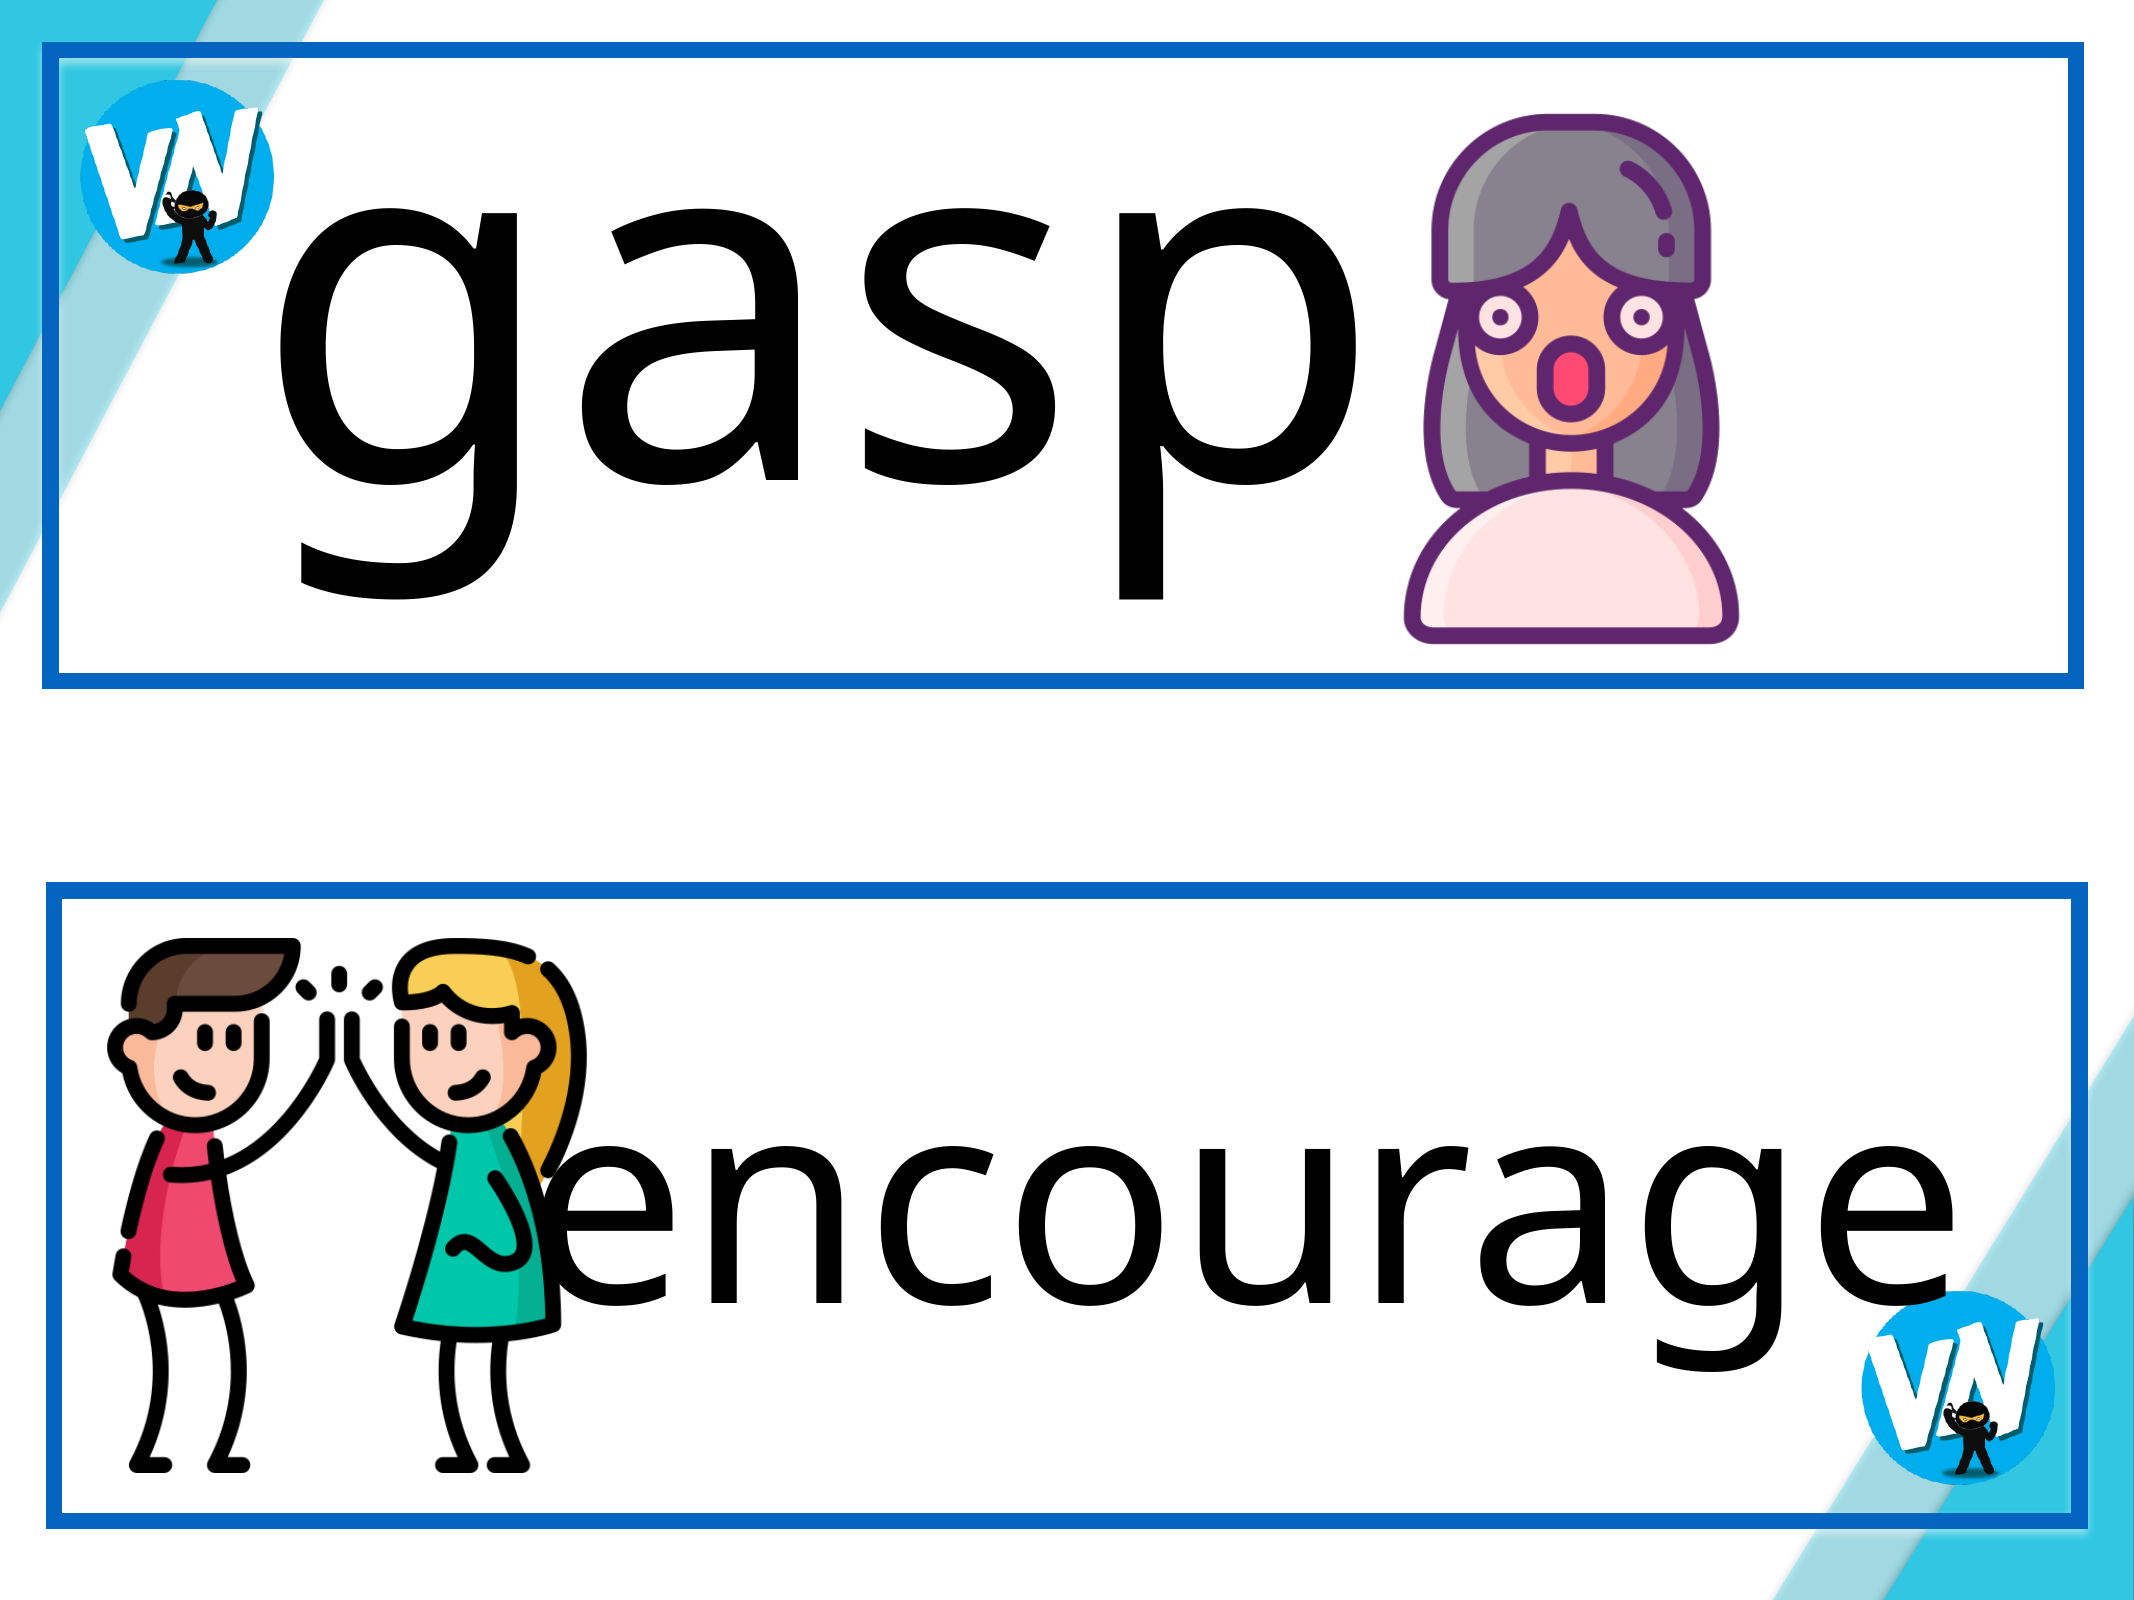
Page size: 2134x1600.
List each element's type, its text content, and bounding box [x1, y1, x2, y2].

picture [1304, 112, 1839, 647]
text_box [92, 890, 1956, 1007]
text_box gasp [245, 0, 1393, 589]
picture [79, 938, 614, 1473]
picture [1837, 1288, 2080, 1488]
text_box [92, 1370, 1956, 1522]
text_box encourage [622, 1007, 1956, 1370]
picture [57, 77, 299, 278]
text_box [92, 50, 2076, 681]
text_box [1963, 235, 2134, 1600]
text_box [0, 0, 81, 1544]
